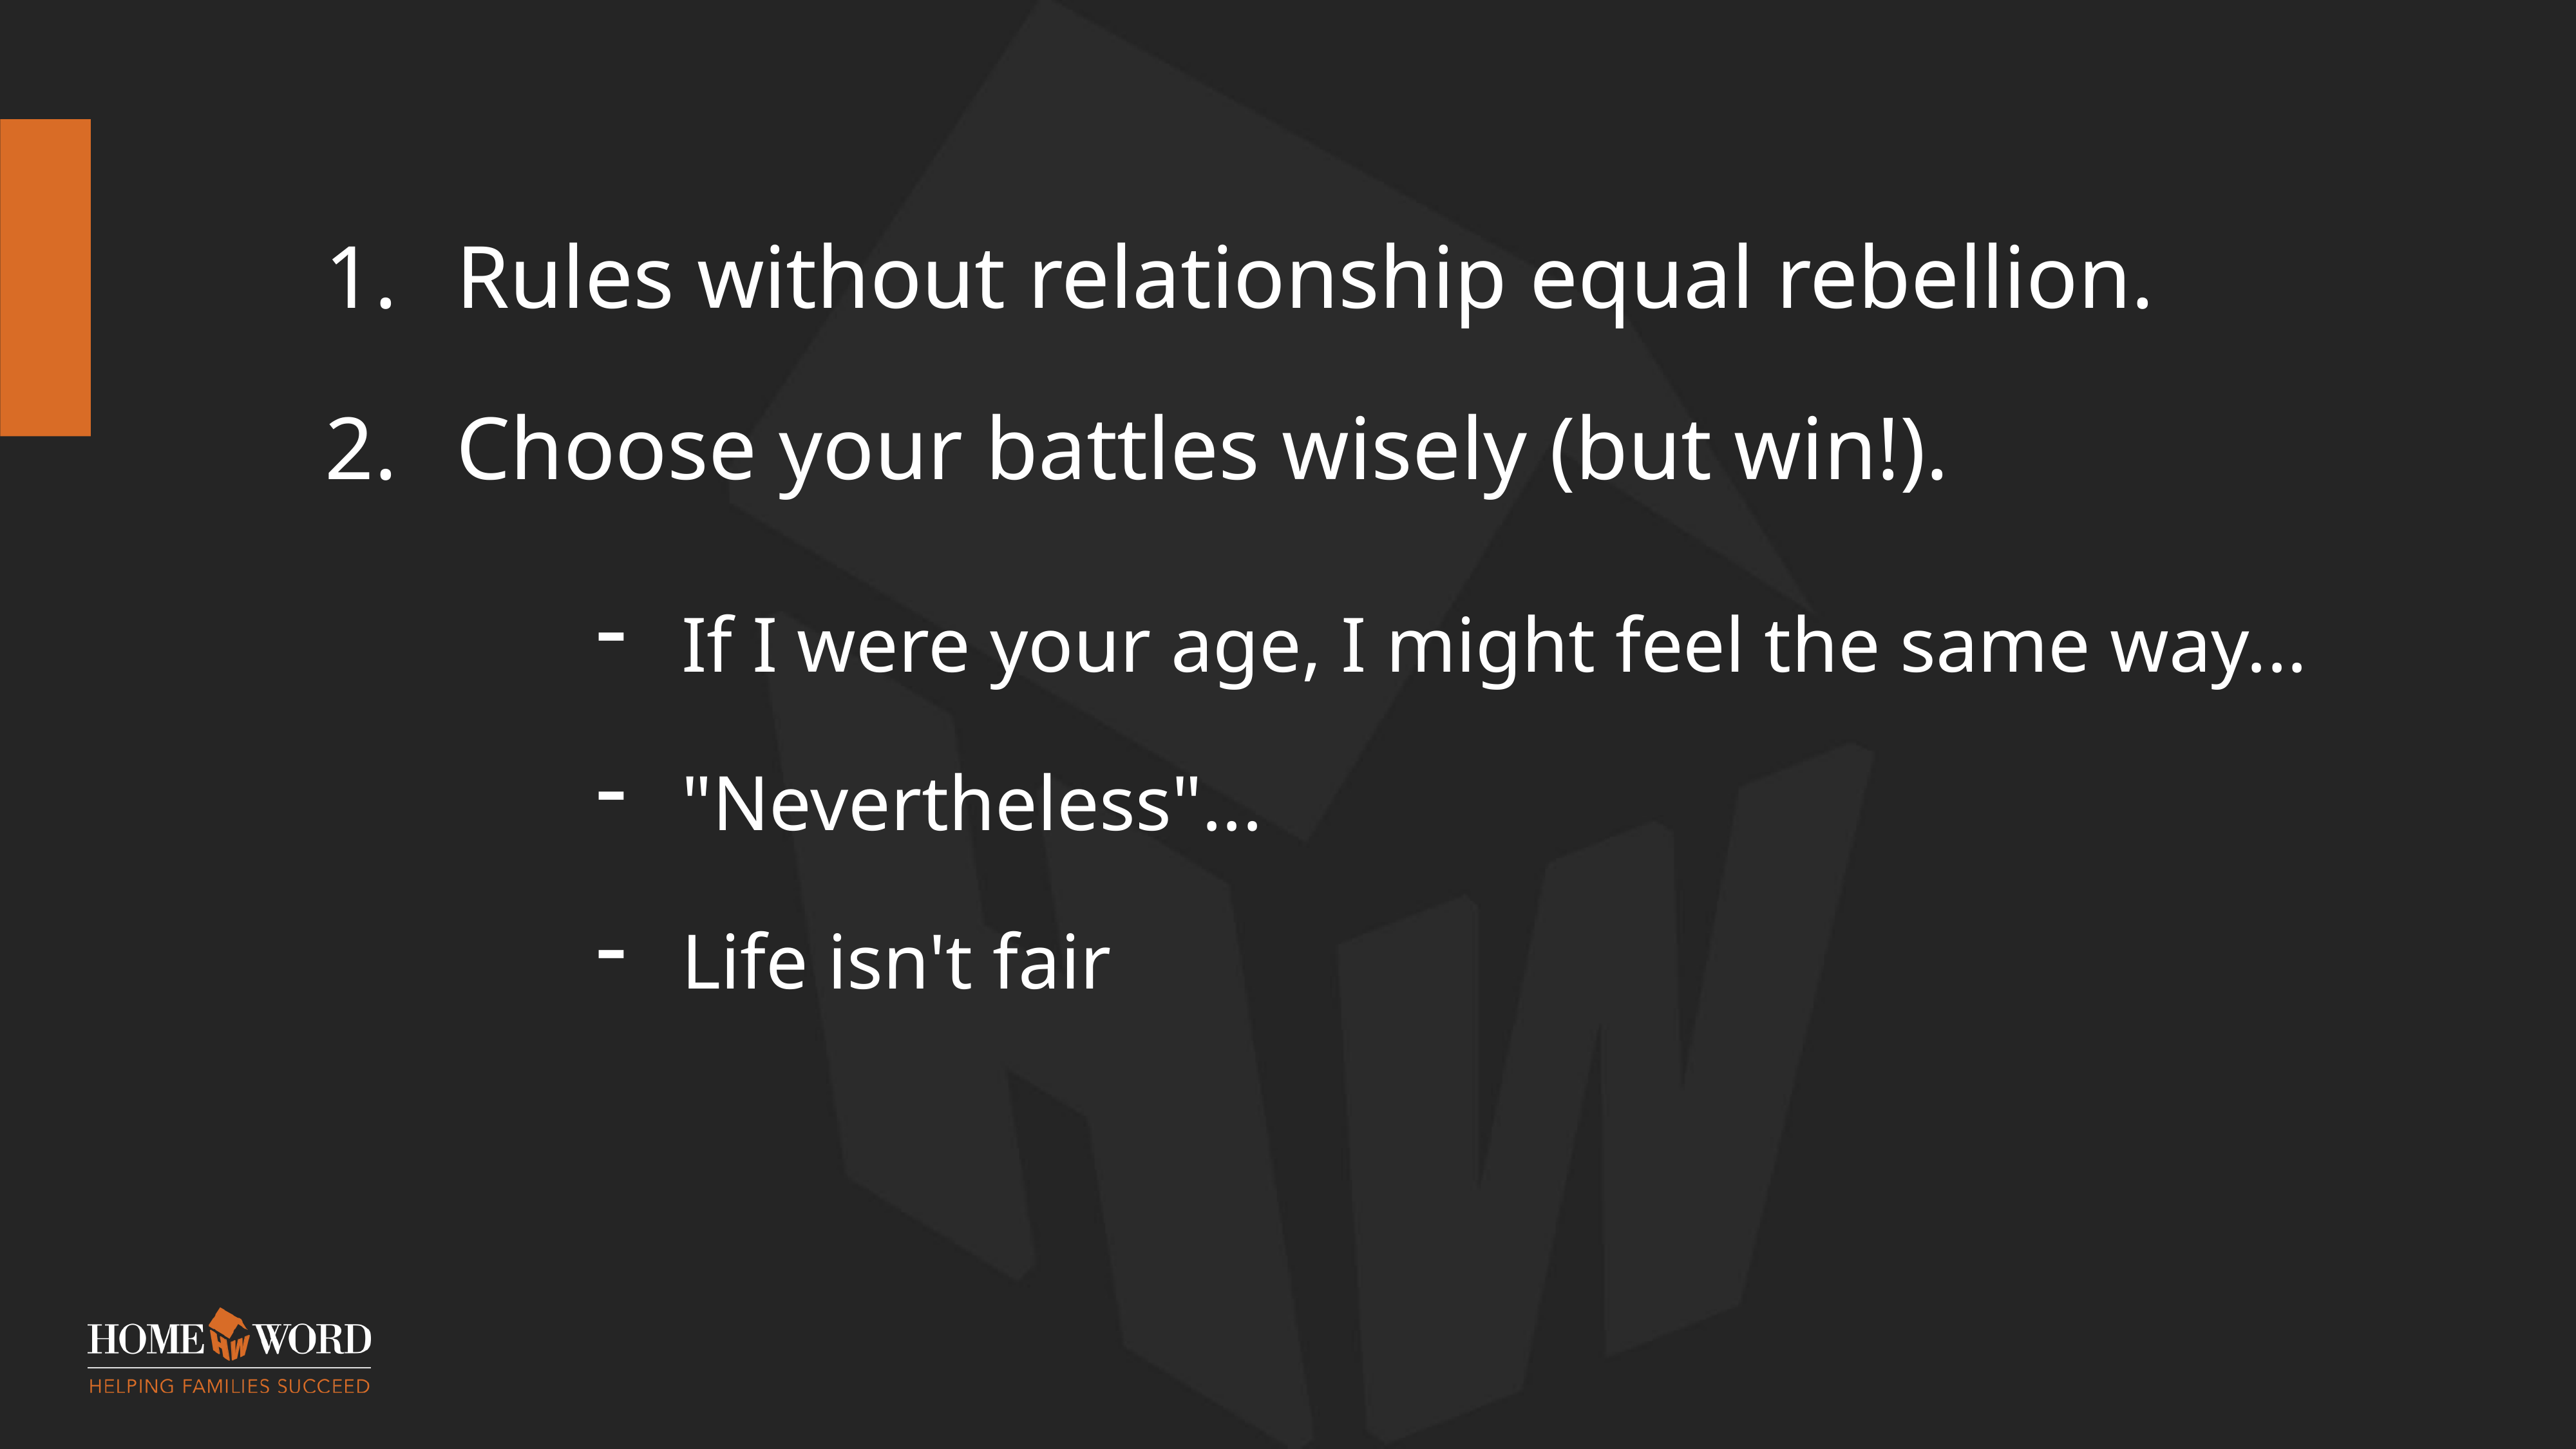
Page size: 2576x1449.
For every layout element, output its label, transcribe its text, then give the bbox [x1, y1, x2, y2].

picture [0, 0, 2576, 1449]
text_box If I were your age, I might feel the same way... "Nevertheless"... Life isn't fair [590, 591, 2409, 1291]
text_box Rules without relationship equal rebellion. Choose your battles wisely (but win!). [319, 217, 2405, 605]
